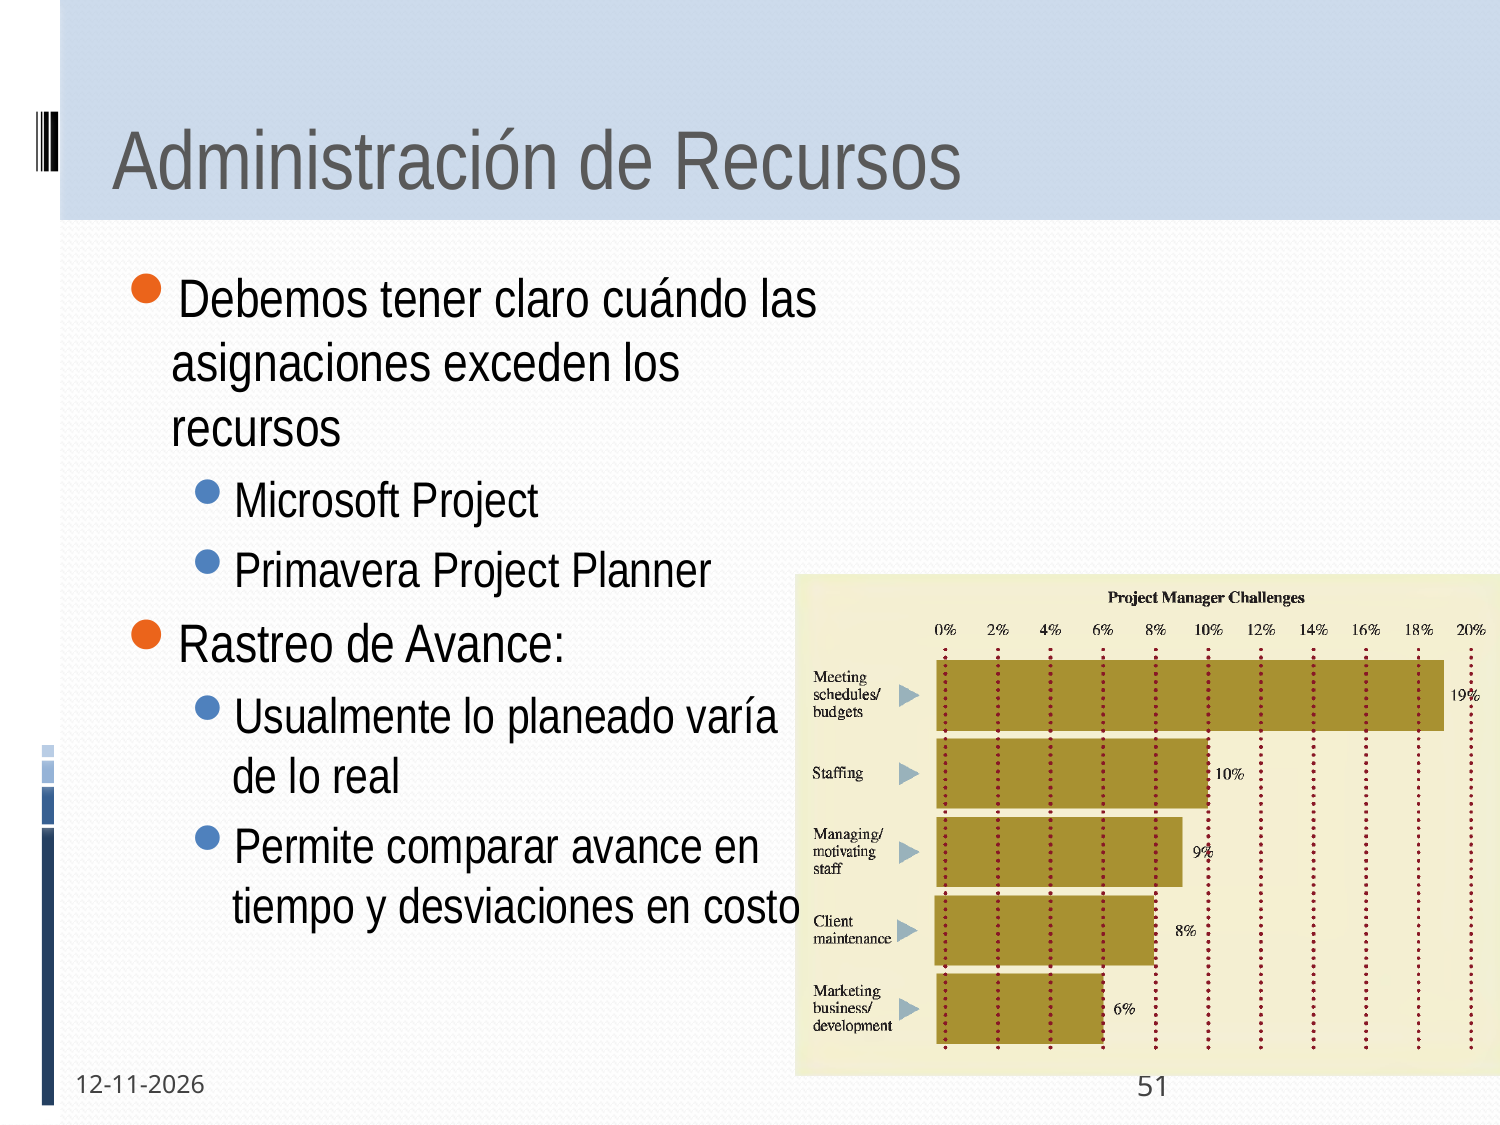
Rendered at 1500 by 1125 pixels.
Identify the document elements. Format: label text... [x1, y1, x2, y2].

list Debemos tener claro cuándo las asignaciones exceden los recursos Microsoft Project Primavera Project Planner Rastreo de Avance: Usualmente lo planeado varía de lo real Permite comparar avance en tiempo y desviaciones en costo [111, 255, 845, 1038]
picture [794, 573, 1500, 1076]
title Administración de Recursos [111, 18, 1436, 207]
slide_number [75, 1042, 243, 1103]
slide_number 51 [1045, 1087, 1171, 1107]
